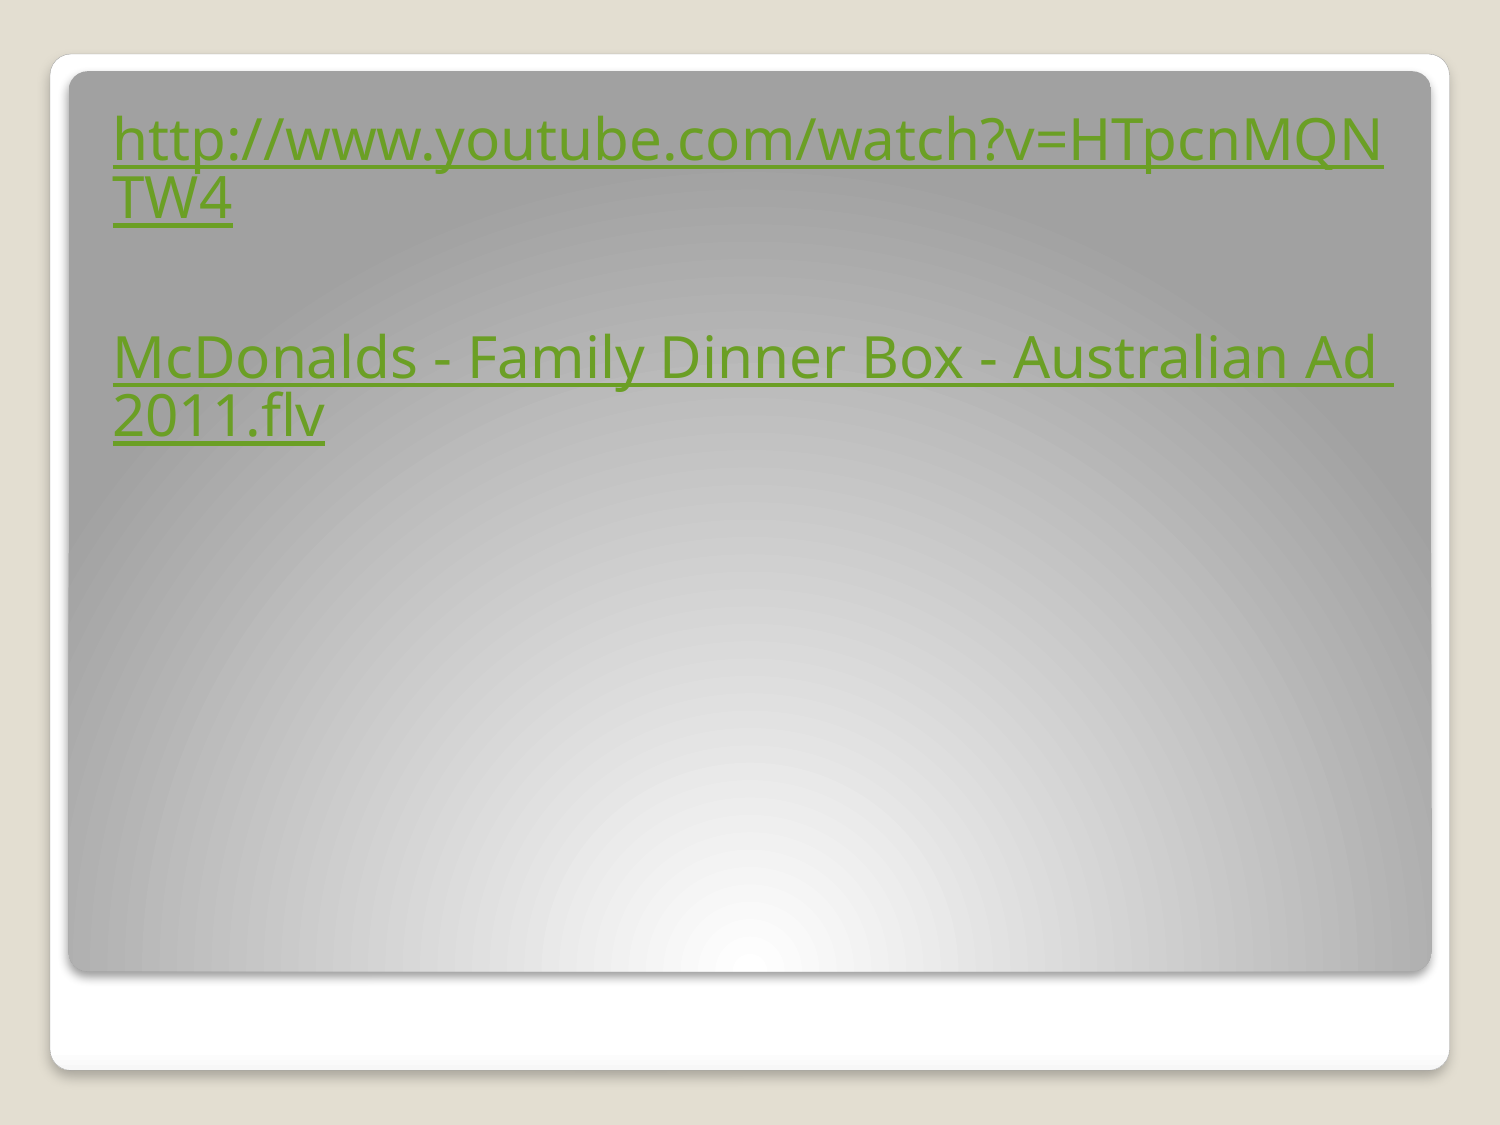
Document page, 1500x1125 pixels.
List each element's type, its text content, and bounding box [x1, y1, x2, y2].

list http://www.youtube.com/watch?v=HTpcnMQNTW4 McDonalds - Family Dinner Box - Australian Ad 2011.flv [82, 86, 1425, 774]
